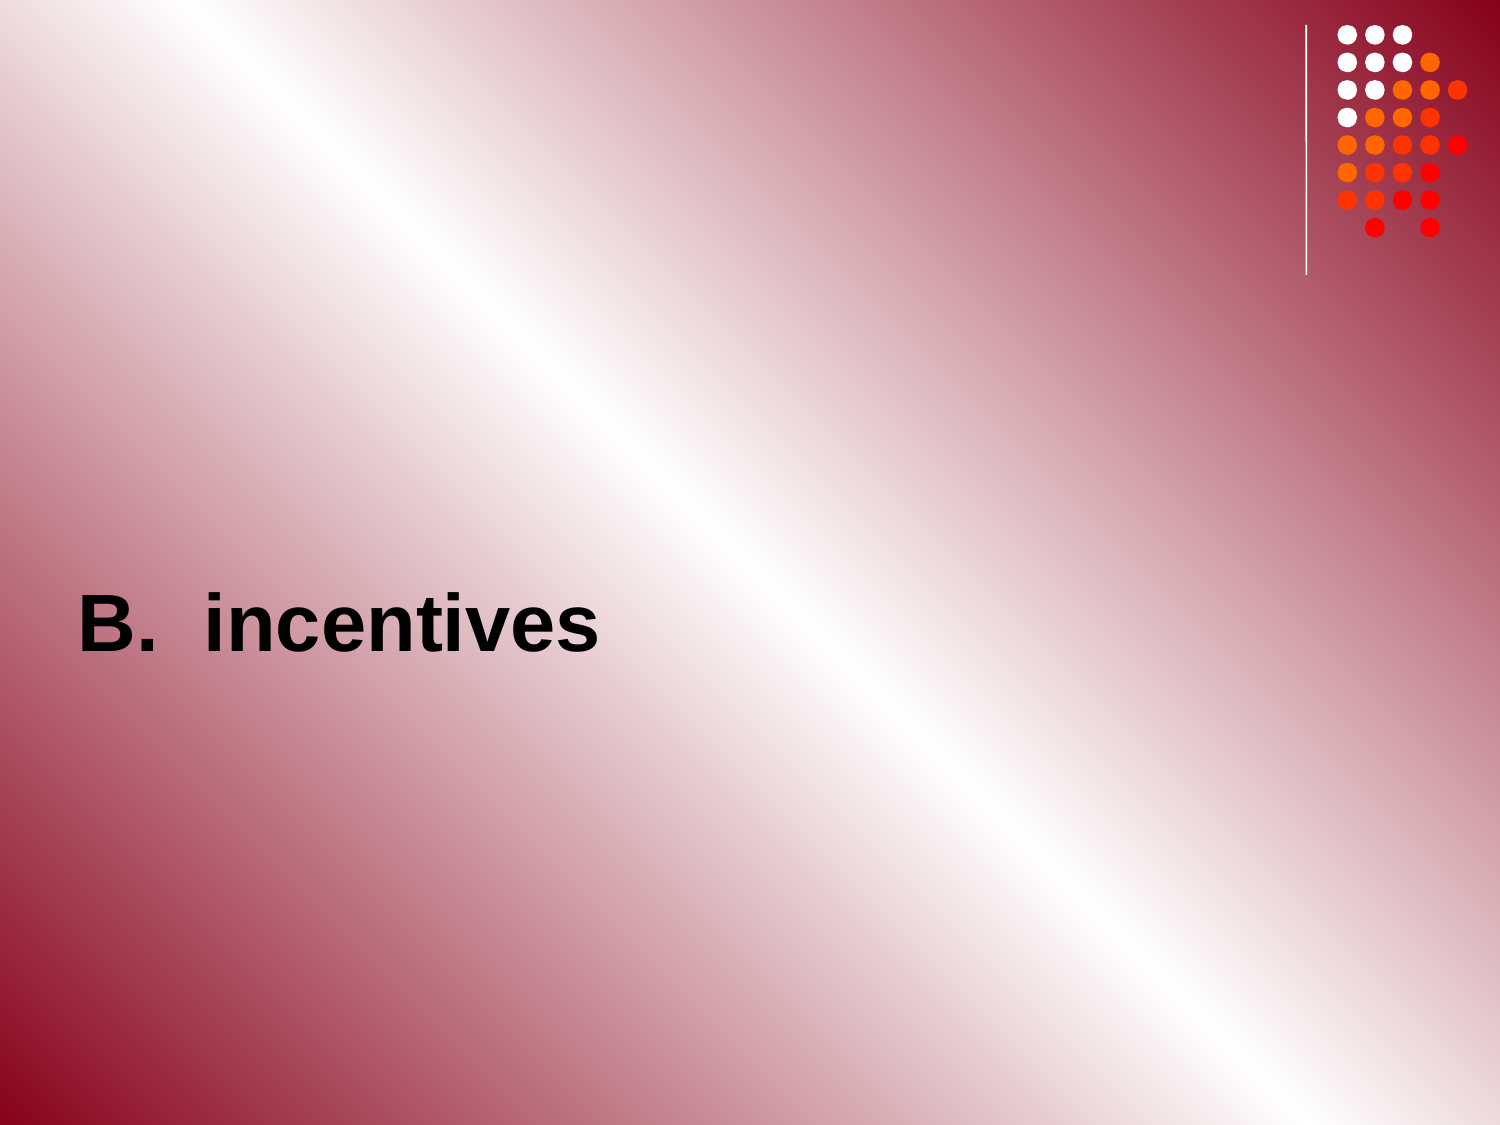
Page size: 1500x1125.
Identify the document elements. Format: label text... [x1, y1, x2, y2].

title B. incentives [62, 462, 1300, 675]
